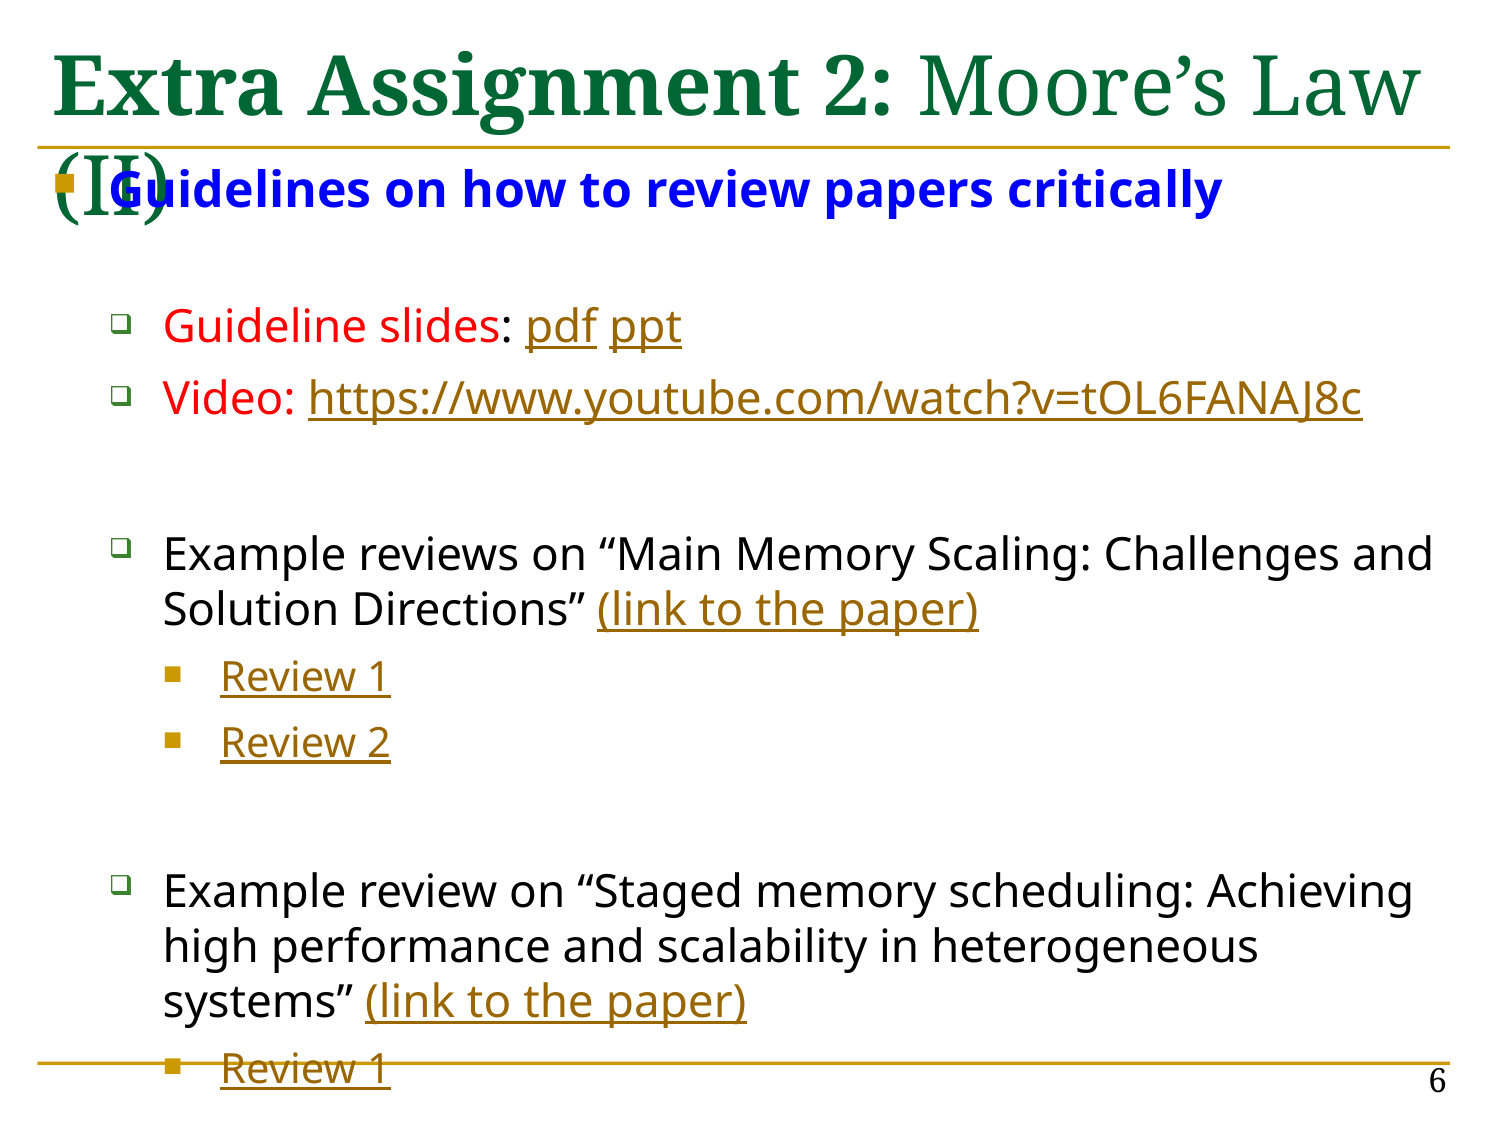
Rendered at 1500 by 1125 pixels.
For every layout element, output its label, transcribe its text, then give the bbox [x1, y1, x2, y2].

title Extra Assignment 2: Moore’s Law (II) [37, 24, 1450, 149]
slide_number 6 [1111, 1036, 1462, 1112]
list Guidelines on how to review papers critically Guideline slides: pdf ppt Video: https://www.youtube.com/watch?v=tOL6FANAJ8c Example reviews on “Main Memory Scaling: Challenges and Solution Directions” (link to the paper) Review 1 Review 2 Example review on “Staged memory scheduling: Achieving high performance and scalability in heterogeneous systems” (link to the paper) Review 1 [37, 149, 1450, 1002]
